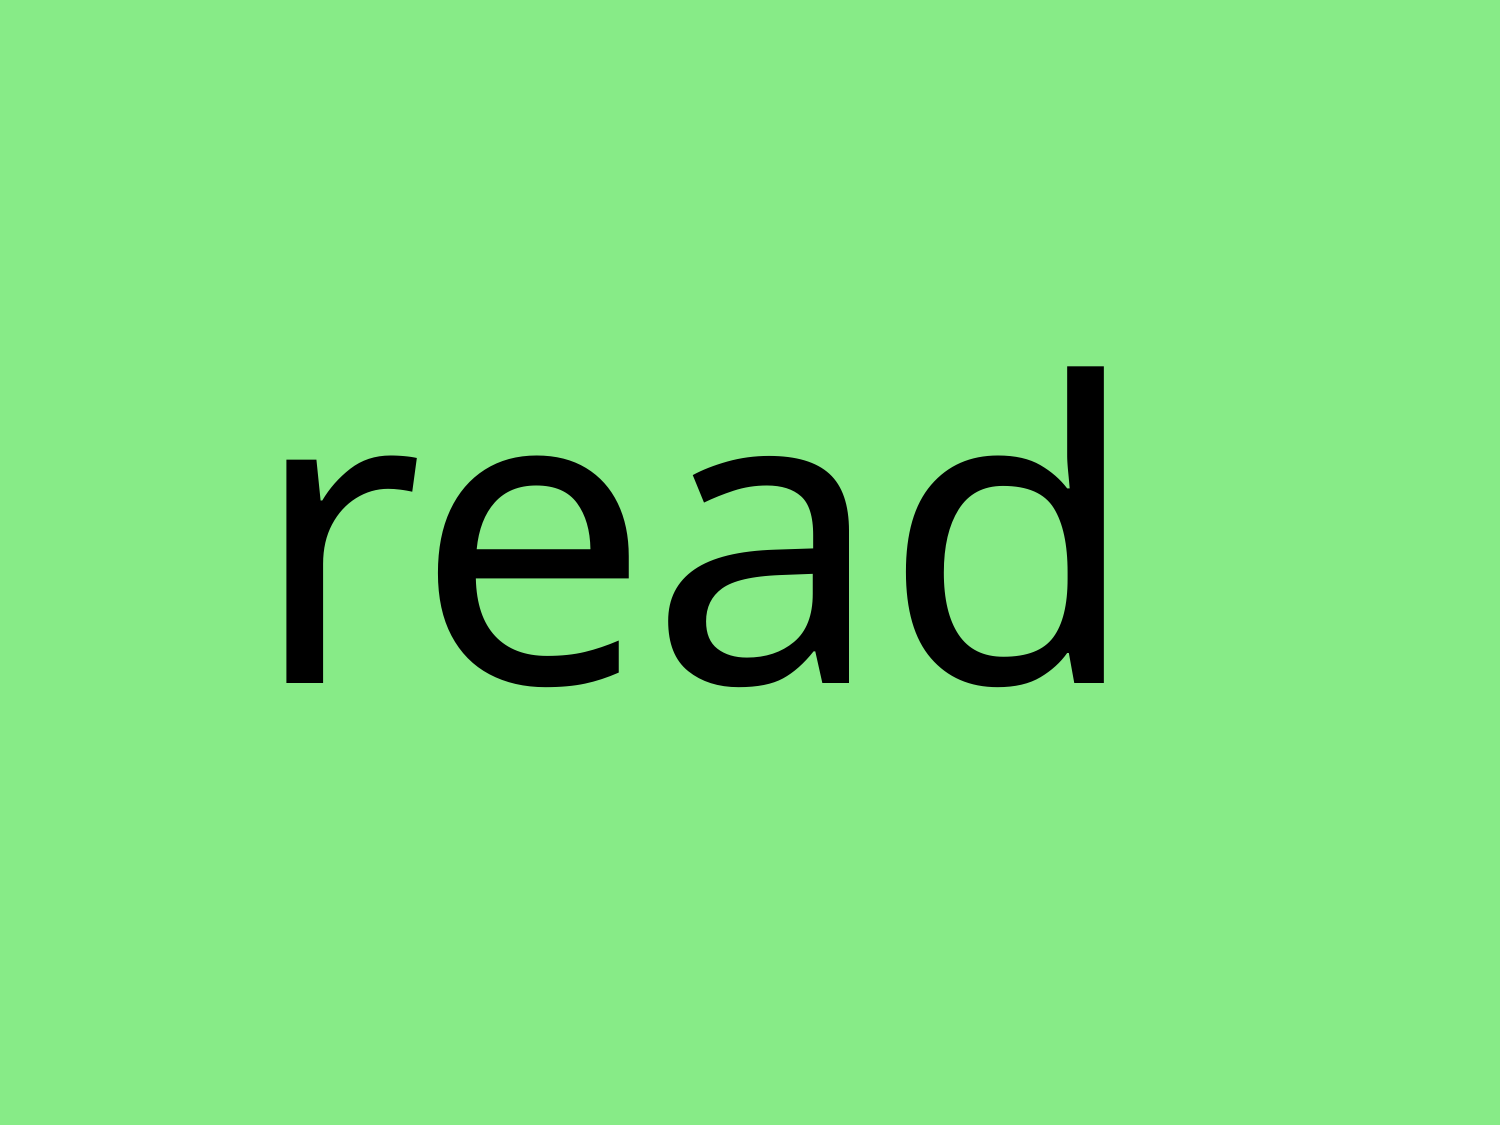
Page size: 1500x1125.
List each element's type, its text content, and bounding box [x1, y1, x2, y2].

text_box read [41, 259, 1459, 775]
